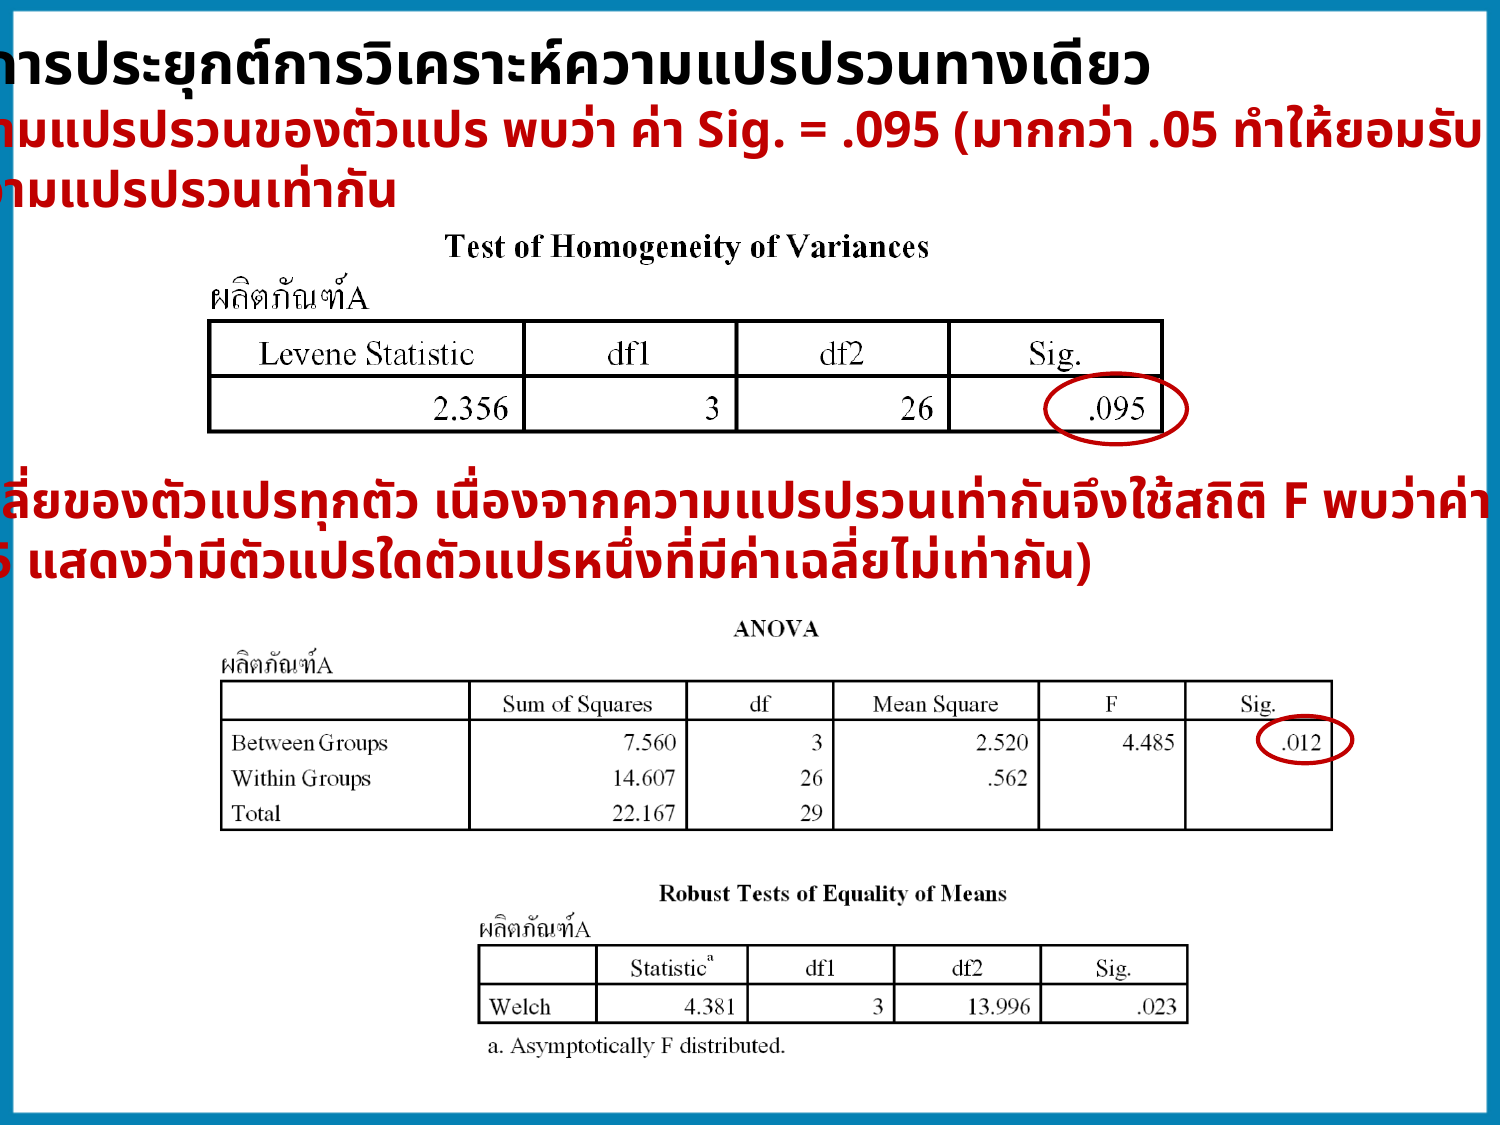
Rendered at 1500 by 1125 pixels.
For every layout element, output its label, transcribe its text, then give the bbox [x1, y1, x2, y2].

picture [13, 597, 1487, 1113]
text_box 12.2.3 การประยุกต์การวิเคราะห์ความแปรปรวนทางเดียว [0, 19, 1183, 89]
text_box 2. ทดสอบค่าเฉลี่ยของตัวแปรทุกตัว เนื่องจากความแปรปรวนเท่ากันจึงใช้สถิติ F พบว่าค่า Sig. = .012 (น้อยกว่า .05 แสดงว่ามีตัวแปรใดตัวแปรหนึ่งที่มีค่าเฉลี่ยไม่เท่ากัน) [0, 461, 1500, 597]
picture [13, 219, 1487, 461]
text_box [1339, 720, 1355, 759]
text_box 1. ทดสอบความแปรปรวนของตัวแปร พบว่า ค่า Sig. = .095 (มากกว่า .05 ทำให้ยอมรับ H0) แสดงว่าความแปรปรวนเท่ากัน [0, 89, 1500, 225]
picture [13, 11, 1487, 89]
